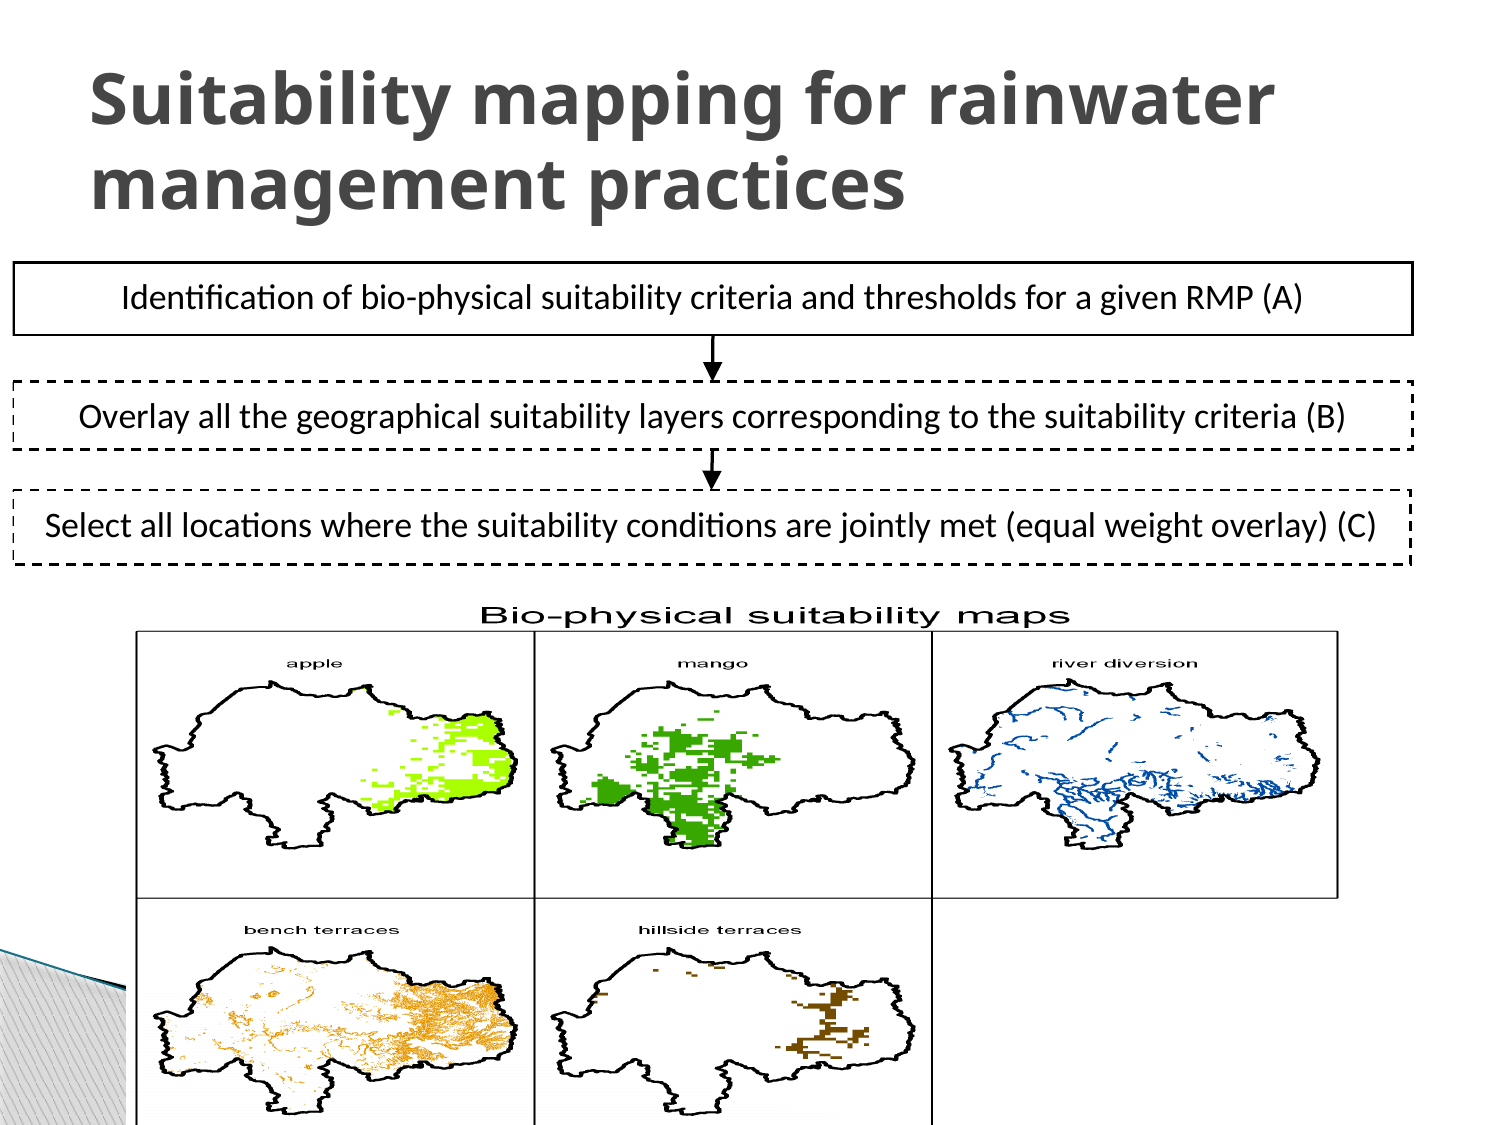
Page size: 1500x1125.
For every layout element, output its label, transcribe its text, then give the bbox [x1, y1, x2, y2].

title Suitability mapping for rainwater management practices [75, 45, 1425, 233]
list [12, 249, 1500, 621]
picture [126, 599, 1340, 1125]
